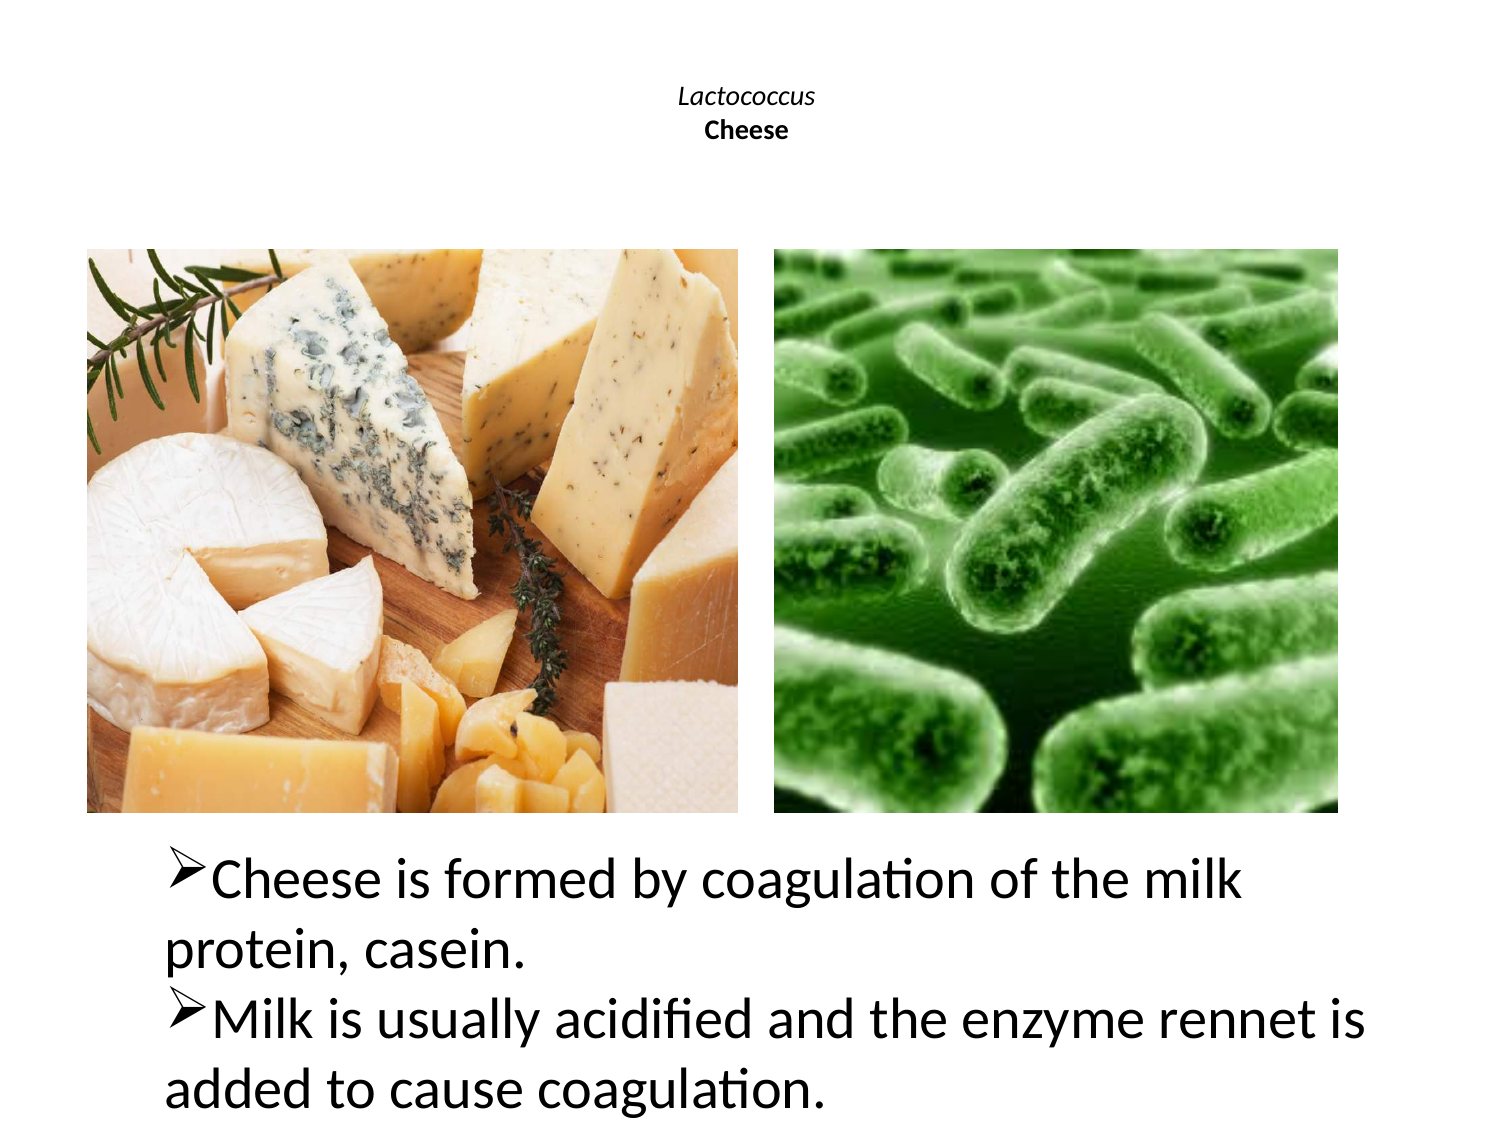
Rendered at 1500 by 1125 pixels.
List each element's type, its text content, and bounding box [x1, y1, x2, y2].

text_box Cheese is formed by coagulation of the milk protein, casein. Milk is usually acidified and the enzyme rennet is added to cause coagulation. [150, 787, 1388, 1125]
title Lactococcus Cheese [75, 0, 1425, 188]
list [87, 249, 738, 813]
picture [774, 249, 1338, 813]
